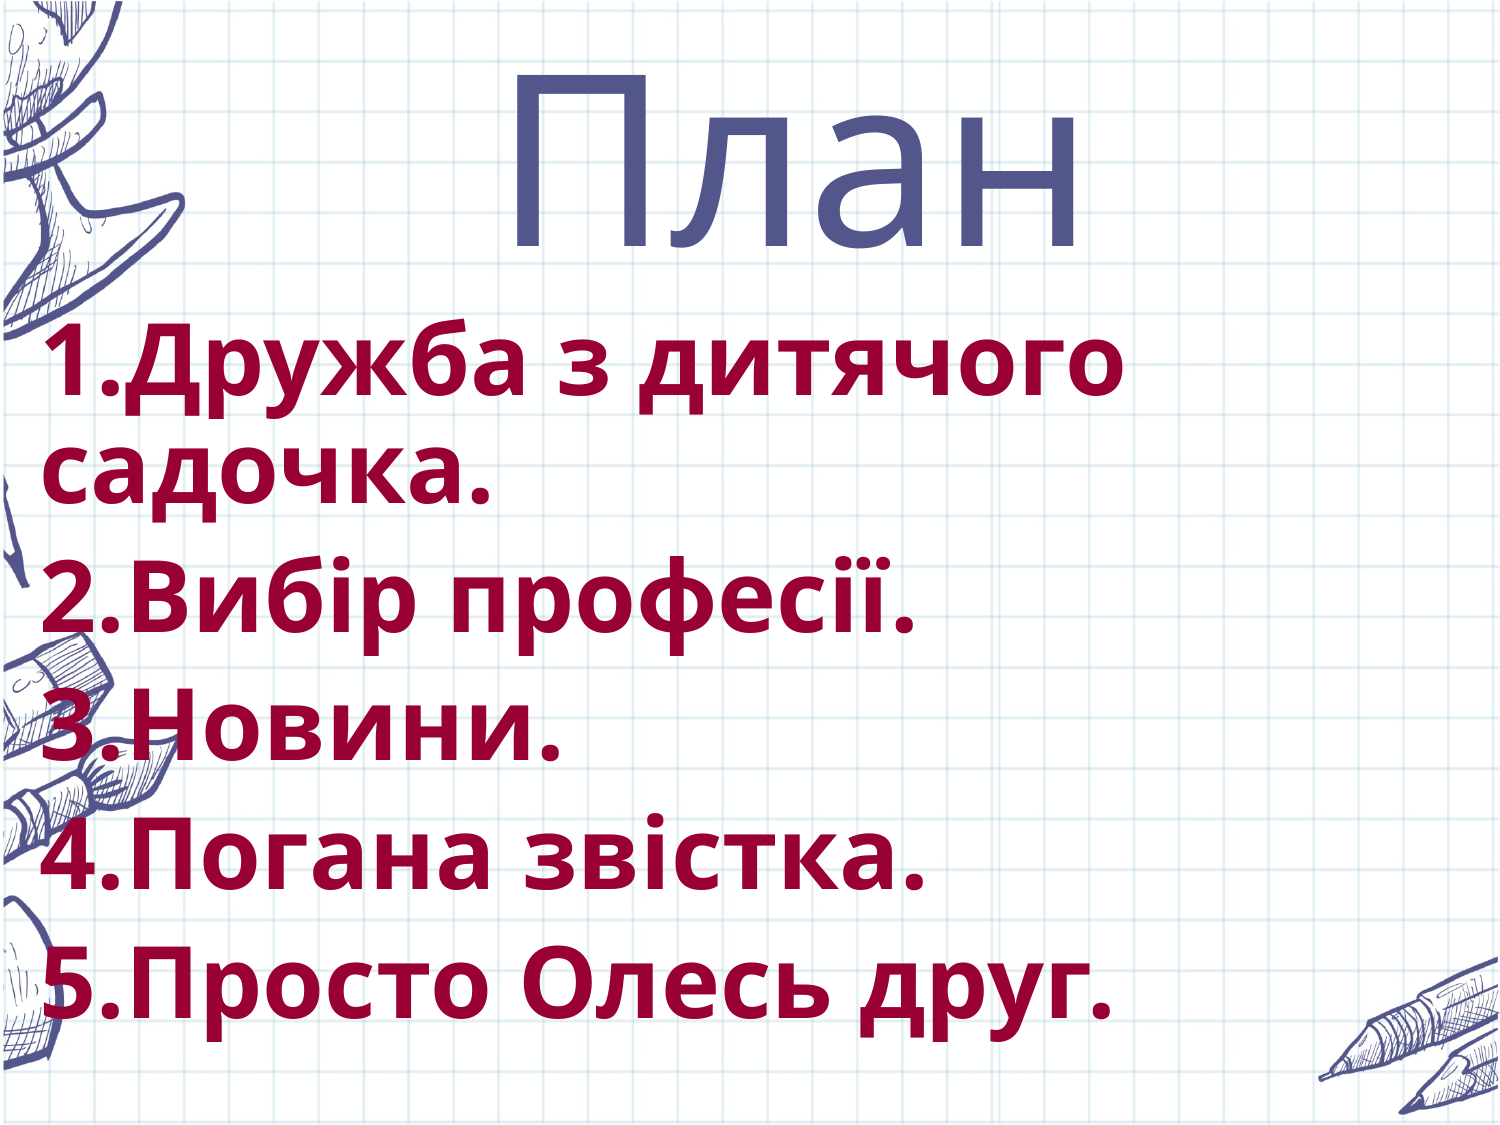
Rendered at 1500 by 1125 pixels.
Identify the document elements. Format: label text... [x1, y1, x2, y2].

picture [0, 0, 1500, 1125]
list 1.Дружба з дитячого садочка. 2.Вибір професії. 3.Новини. 4.Погана звістка. 5.Просто Олесь друг. [24, 301, 1500, 1016]
title План [147, 59, 1442, 278]
